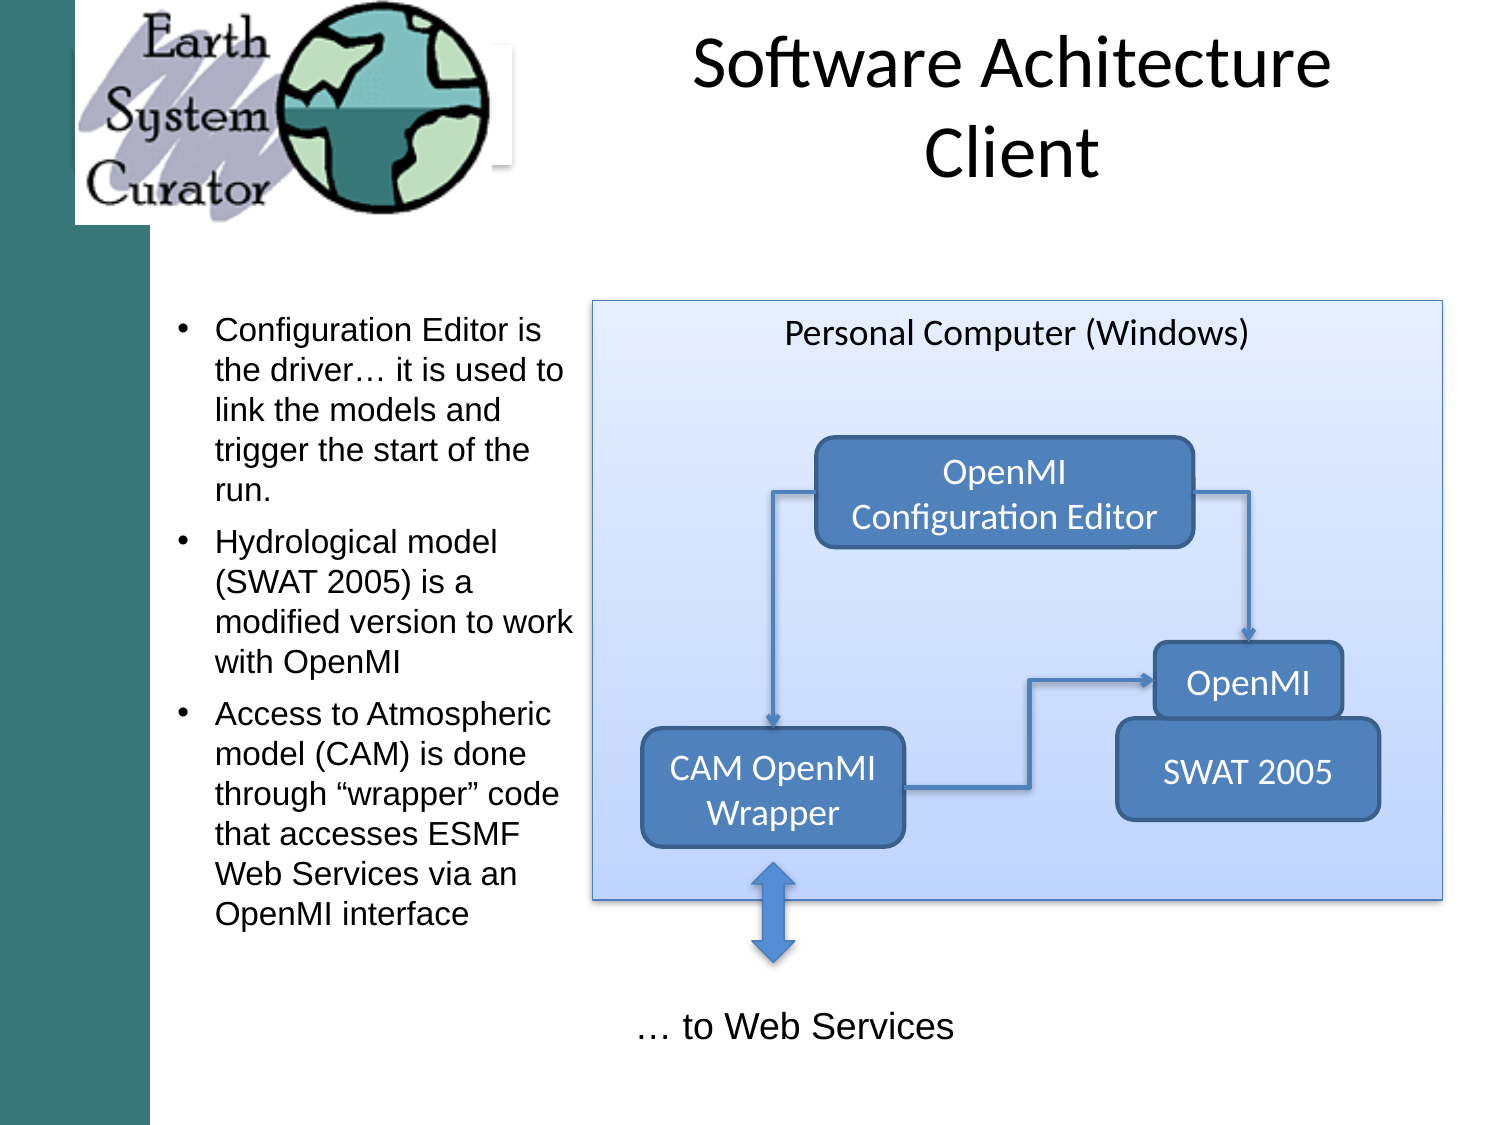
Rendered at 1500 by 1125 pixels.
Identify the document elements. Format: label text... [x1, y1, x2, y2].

text_box Personal Computer (Windows) [593, 300, 1443, 901]
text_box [773, 491, 817, 729]
text_box … to Web Services [619, 994, 970, 1055]
text_box OpenMI [1152, 639, 1345, 721]
text_box Configuration Editor is the driver… it is used to link the models and trigger the start of the run. Hydrological model (SWAT 2005) is a modified version to work with OpenMI Access to Atmospheric model (CAM) is done through “wrapper” code that accesses ESMF Web Services via an OpenMI interface [162, 300, 593, 940]
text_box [904, 679, 1156, 788]
text_box SWAT 2005 [1115, 716, 1382, 823]
picture [75, 0, 492, 225]
text_box [751, 861, 796, 964]
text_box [1193, 491, 1249, 643]
text_box OpenMI Configuration Editor [814, 435, 1196, 550]
title Software Achitecture Client [599, 49, 1426, 156]
text_box CAM OpenMI Wrapper [640, 725, 907, 849]
